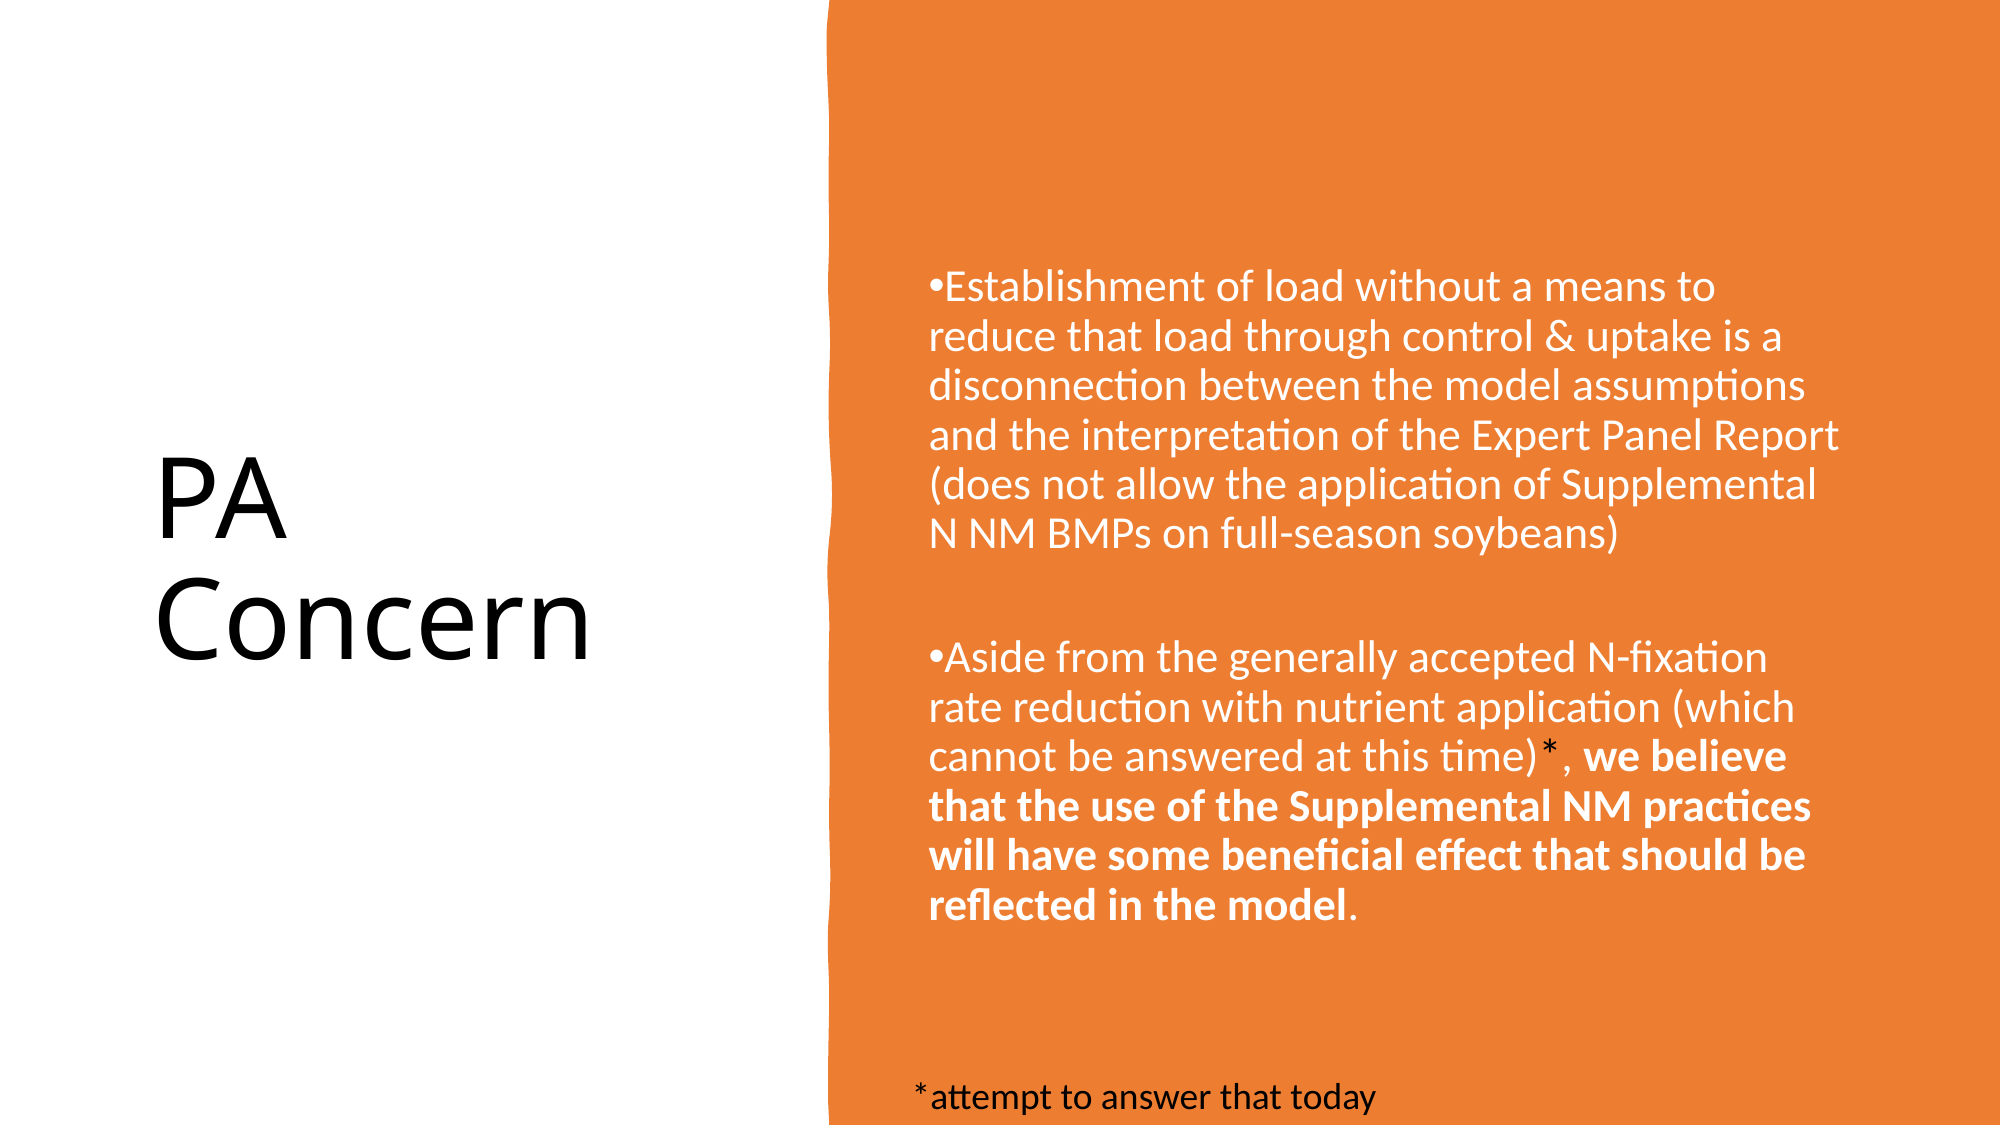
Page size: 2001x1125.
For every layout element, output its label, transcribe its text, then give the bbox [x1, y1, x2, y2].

list Establishment of load without a means to reduce that load through control & uptake is a disconnection between the model assumptions and the interpretation of the Expert Panel Report (does not allow the application of Supplemental N NM BMPs on full-season soybeans) Aside from the generally accepted N-fixation rate reduction with nutrient application (which cannot be answered at this time)*, we believe that the use of the Supplemental NM practices will have some beneficial effect that should be reflected in the model. [913, 105, 1863, 1020]
text_box [0, 0, 830, 1125]
title PA Concern [138, 105, 768, 1020]
text_box [825, 0, 2000, 1125]
text_box *attempt to answer that today [896, 1064, 1395, 1125]
